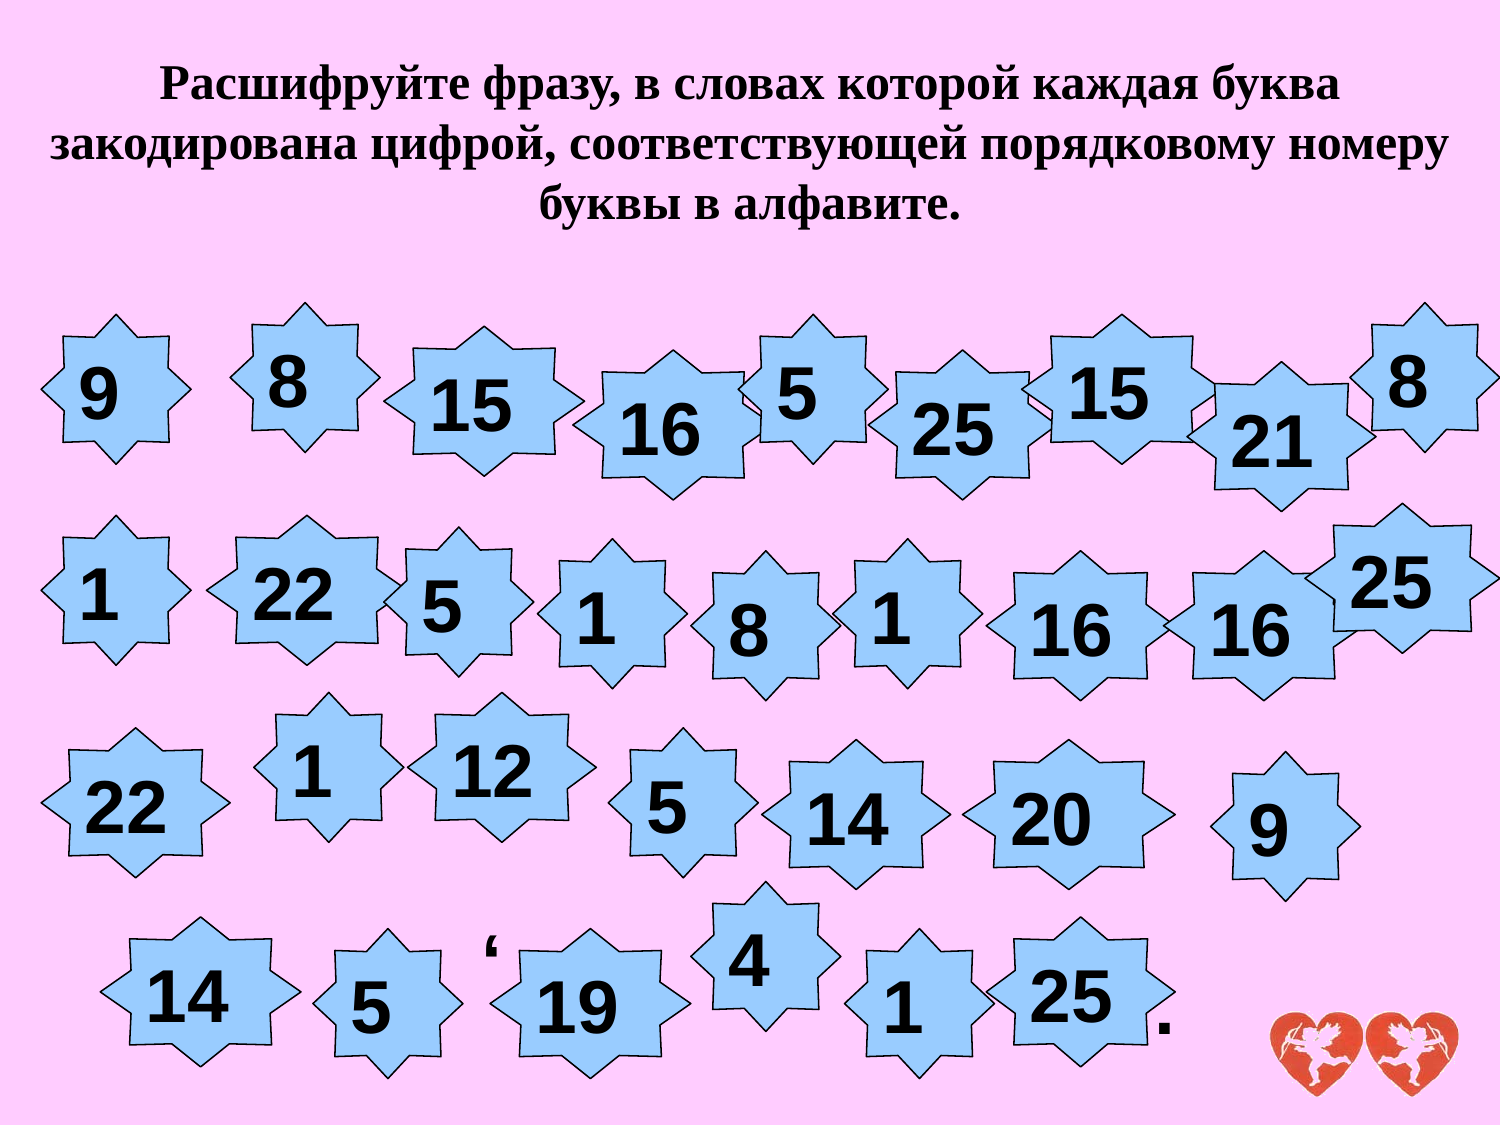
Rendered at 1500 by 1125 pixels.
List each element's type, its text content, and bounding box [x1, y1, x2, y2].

text_box 25 [1304, 503, 1500, 654]
text_box 16 [986, 550, 1169, 701]
text_box 1 [832, 538, 983, 689]
text_box 14 [100, 916, 302, 1067]
text_box 16 [572, 349, 761, 500]
text_box 8 [1349, 302, 1500, 453]
text_box 9 [1210, 751, 1361, 902]
text_box 5 [608, 727, 759, 878]
text_box 5 [738, 314, 889, 465]
text_box 22 [41, 727, 231, 878]
text_box 25 [868, 349, 1051, 500]
text_box 4 [690, 881, 841, 1032]
text_box 25 [986, 916, 1148, 1067]
text_box 20 [962, 739, 1176, 890]
text_box 1 [844, 928, 995, 1079]
text_box 1 [41, 515, 192, 666]
text_box 21 [1187, 361, 1377, 512]
text_box 5 [383, 527, 534, 678]
text_box 14 [761, 739, 951, 890]
text_box 9 [41, 314, 192, 465]
text_box 15 [1021, 314, 1215, 465]
text_box 19 [499, 928, 691, 1079]
text_box Расшифруйте фразу, в словах которой каждая буква закодирована цифрой, соответствующей порядковому номеру буквы в алфавите. [0, 42, 1500, 238]
text_box 22 [206, 515, 400, 666]
text_box 1 [253, 692, 404, 843]
text_box 12 [407, 692, 597, 843]
text_box 1 [537, 538, 688, 689]
text_box 8 [230, 302, 381, 453]
text_box . [1139, 952, 1258, 1057]
text_box 8 [690, 550, 841, 701]
text_box ‘ [466, 904, 526, 1010]
text_box 5 [312, 928, 463, 1079]
picture [1269, 1011, 1459, 1097]
text_box 16 [1163, 550, 1357, 701]
text_box 15 [383, 326, 585, 477]
